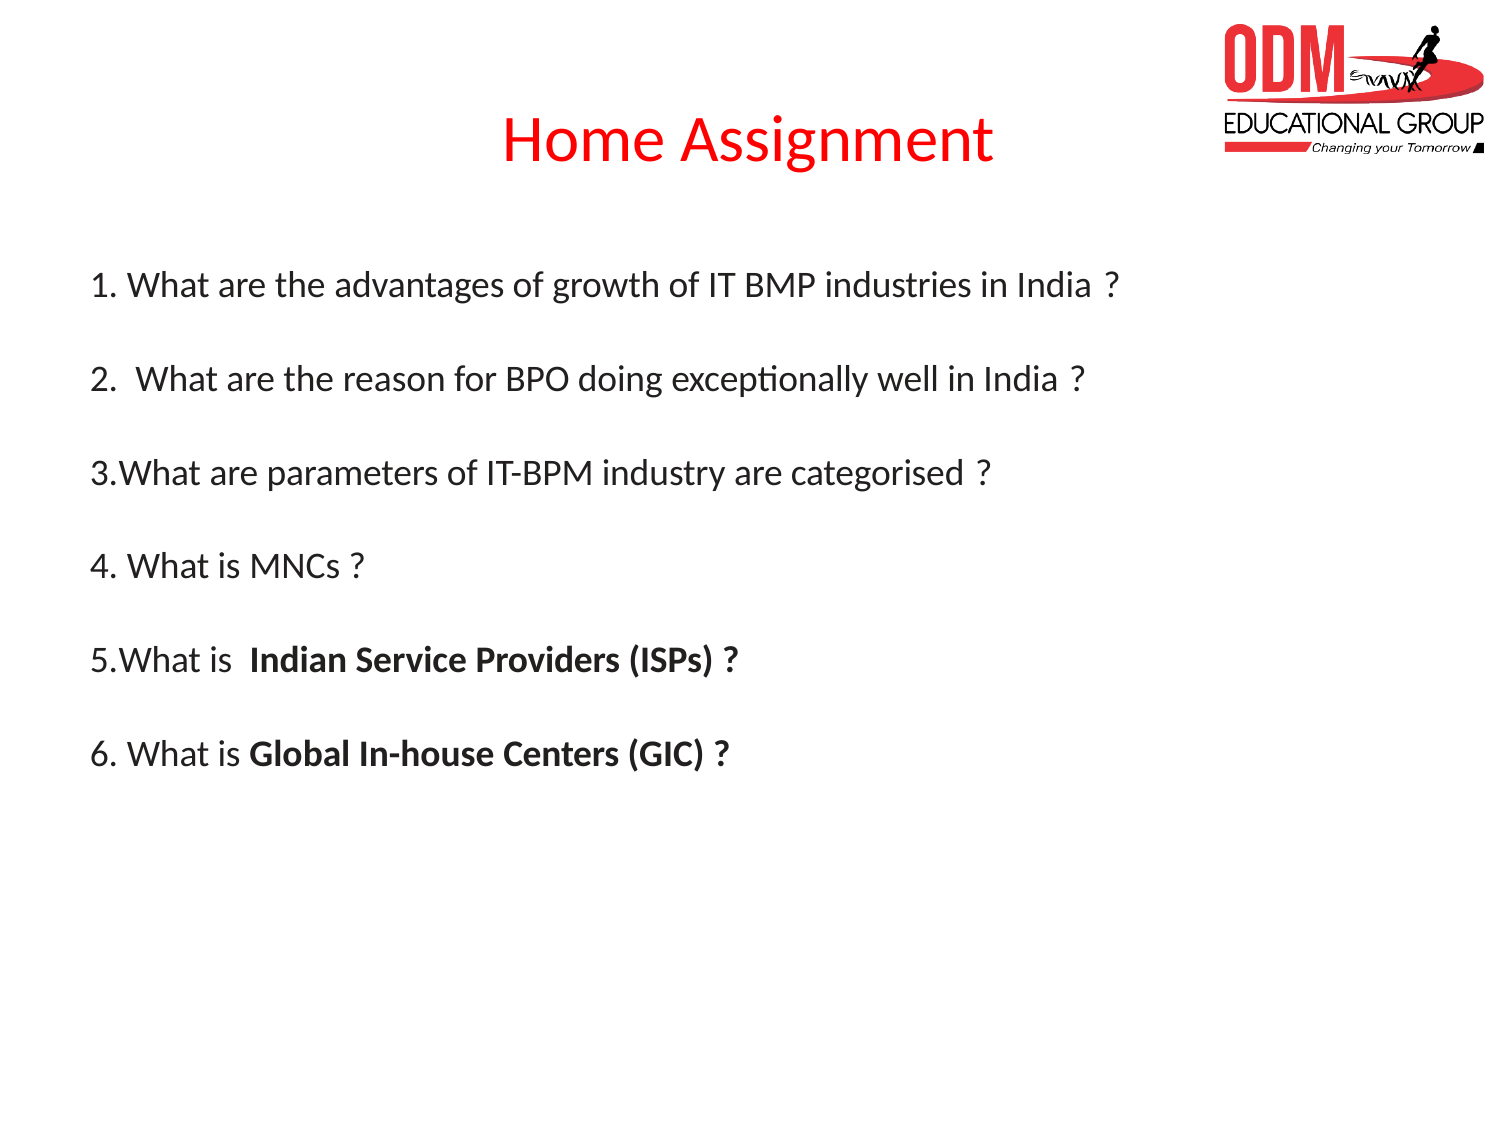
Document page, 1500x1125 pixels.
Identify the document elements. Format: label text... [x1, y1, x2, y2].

text_box What are the advantages of growth of IT BMP industries in India ? What are the reason for BPO doing exceptionally well in India ? What are parameters of IT-BPM industry are categorised ? What is MNCs ? What is Indian Service Providers (ISPs) ? What is Global In-house Centers (GIC) ? [87, 258, 1130, 774]
text_box [1224, 24, 1484, 154]
title Home Assignment [500, 92, 1000, 258]
